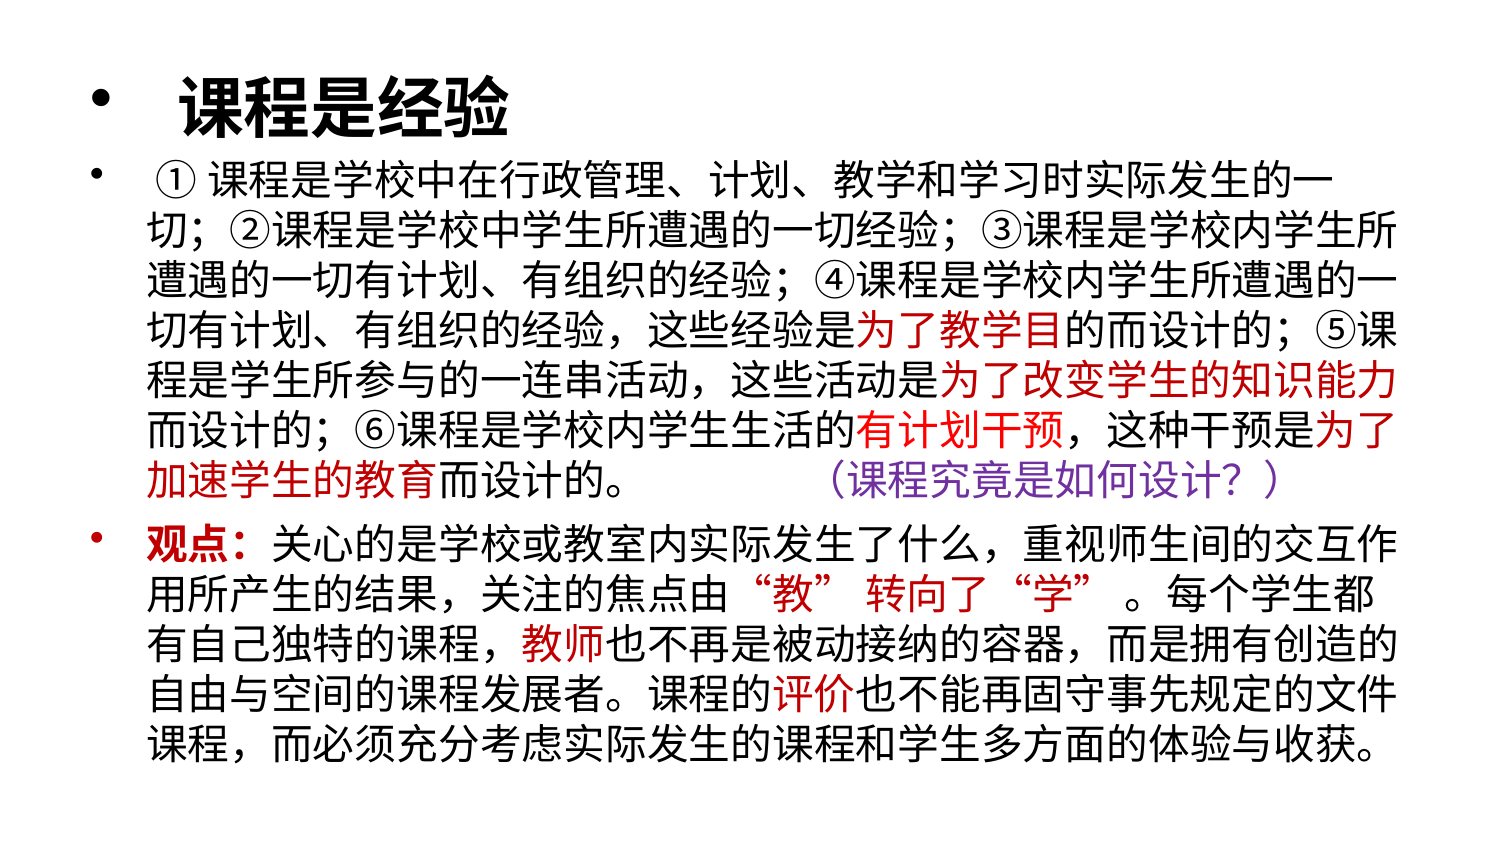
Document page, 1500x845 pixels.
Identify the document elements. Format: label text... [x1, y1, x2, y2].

list 课程是经验 ①课程是学校中在行政管理、计划、教学和学习时实际发生的一切；②课程是学校中学生所遭遇的一切经验；③课程是学校内学生所遭遇的一切有计划、有组织的经验；④课程是学校内学生所遭遇的一切有计划、有组织的经验，这些经验是为了教学目的而设计的；⑤课程是学生所参与的一连串活动，这些活动是为了改变学生的知识能力而设计的；⑥课程是学校内学生生活的有计划干预，这种干预是为了加速学生的教育而设计的。 （课程究竟是如何设计？） 观点：关心的是学校或教室内实际发生了什么，重视师生间的交互作用所产生的结果，关注的焦点由“教” 转向了“学” 。每个学生都有自己独特的课程，教师也不再是被动接纳的容器，而是拥有创造的自由与空间的课程发展者。课程的评价也不能再固守事先规定的文件课程，而必须充分考虑实际发生的课程和学生多方面的体验与收获。 [74, 58, 1426, 774]
